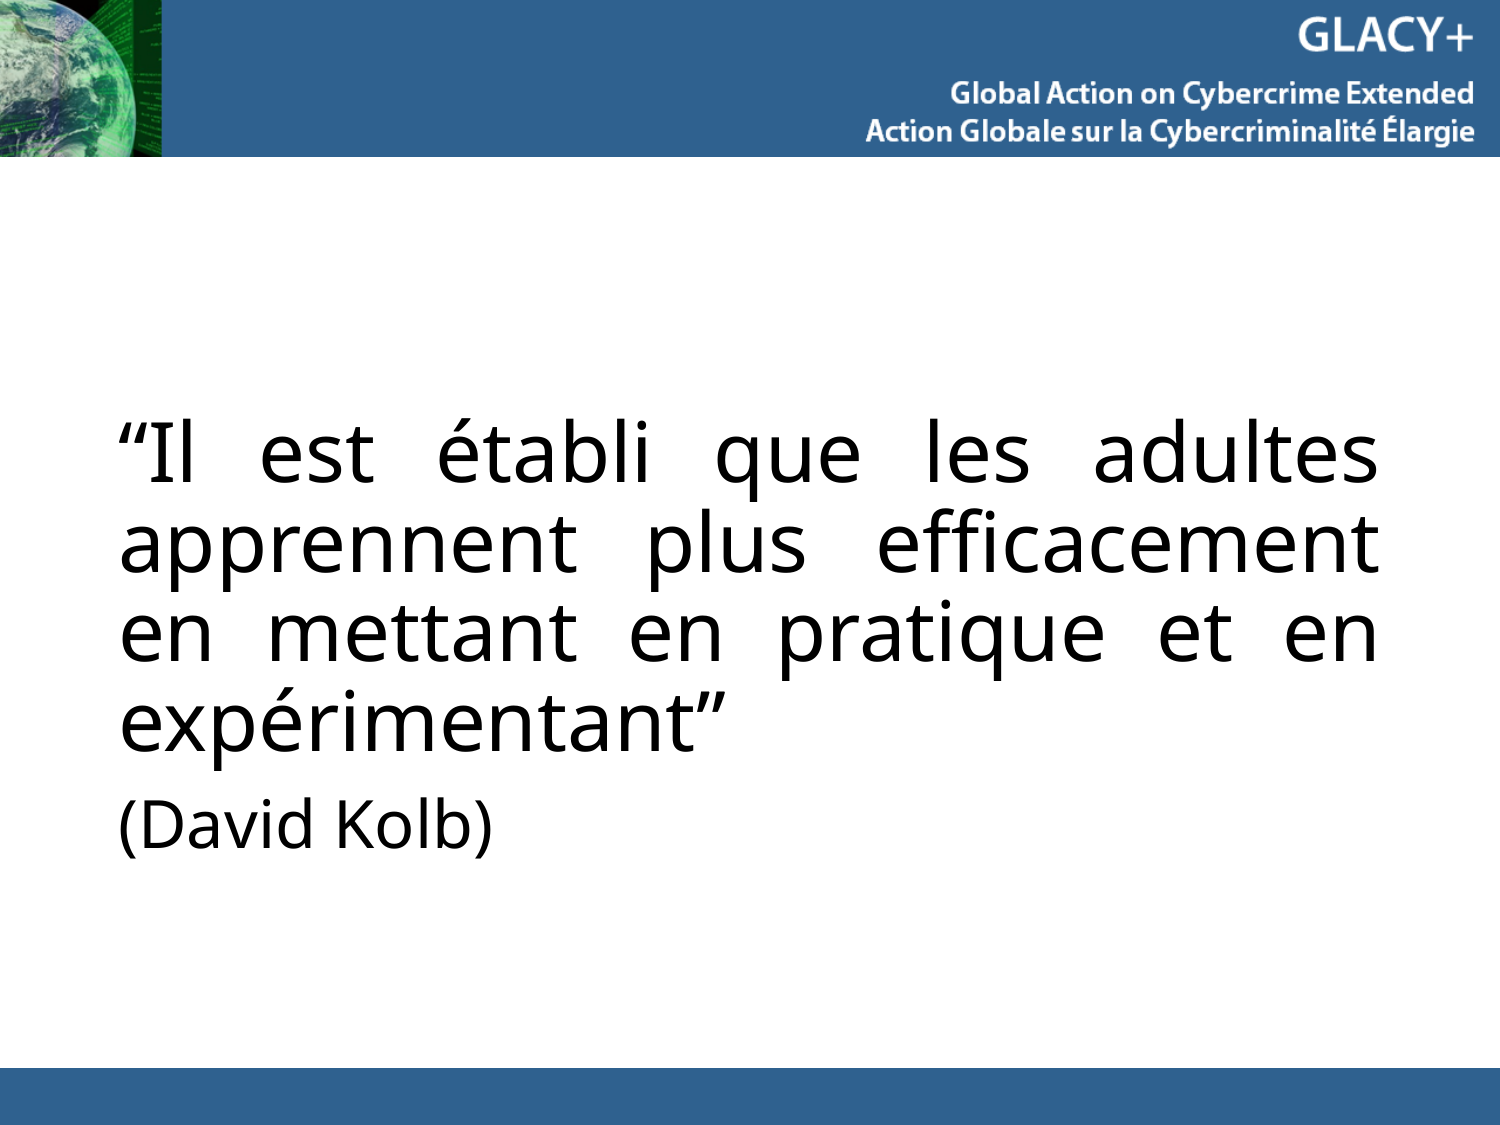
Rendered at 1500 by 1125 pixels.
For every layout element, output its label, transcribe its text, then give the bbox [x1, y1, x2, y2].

picture [0, 0, 1500, 157]
list “Il est établi que les adultes apprennent plus efficacement en mettant en pratique et en expérimentant” (David Kolb) [103, 402, 1397, 1014]
